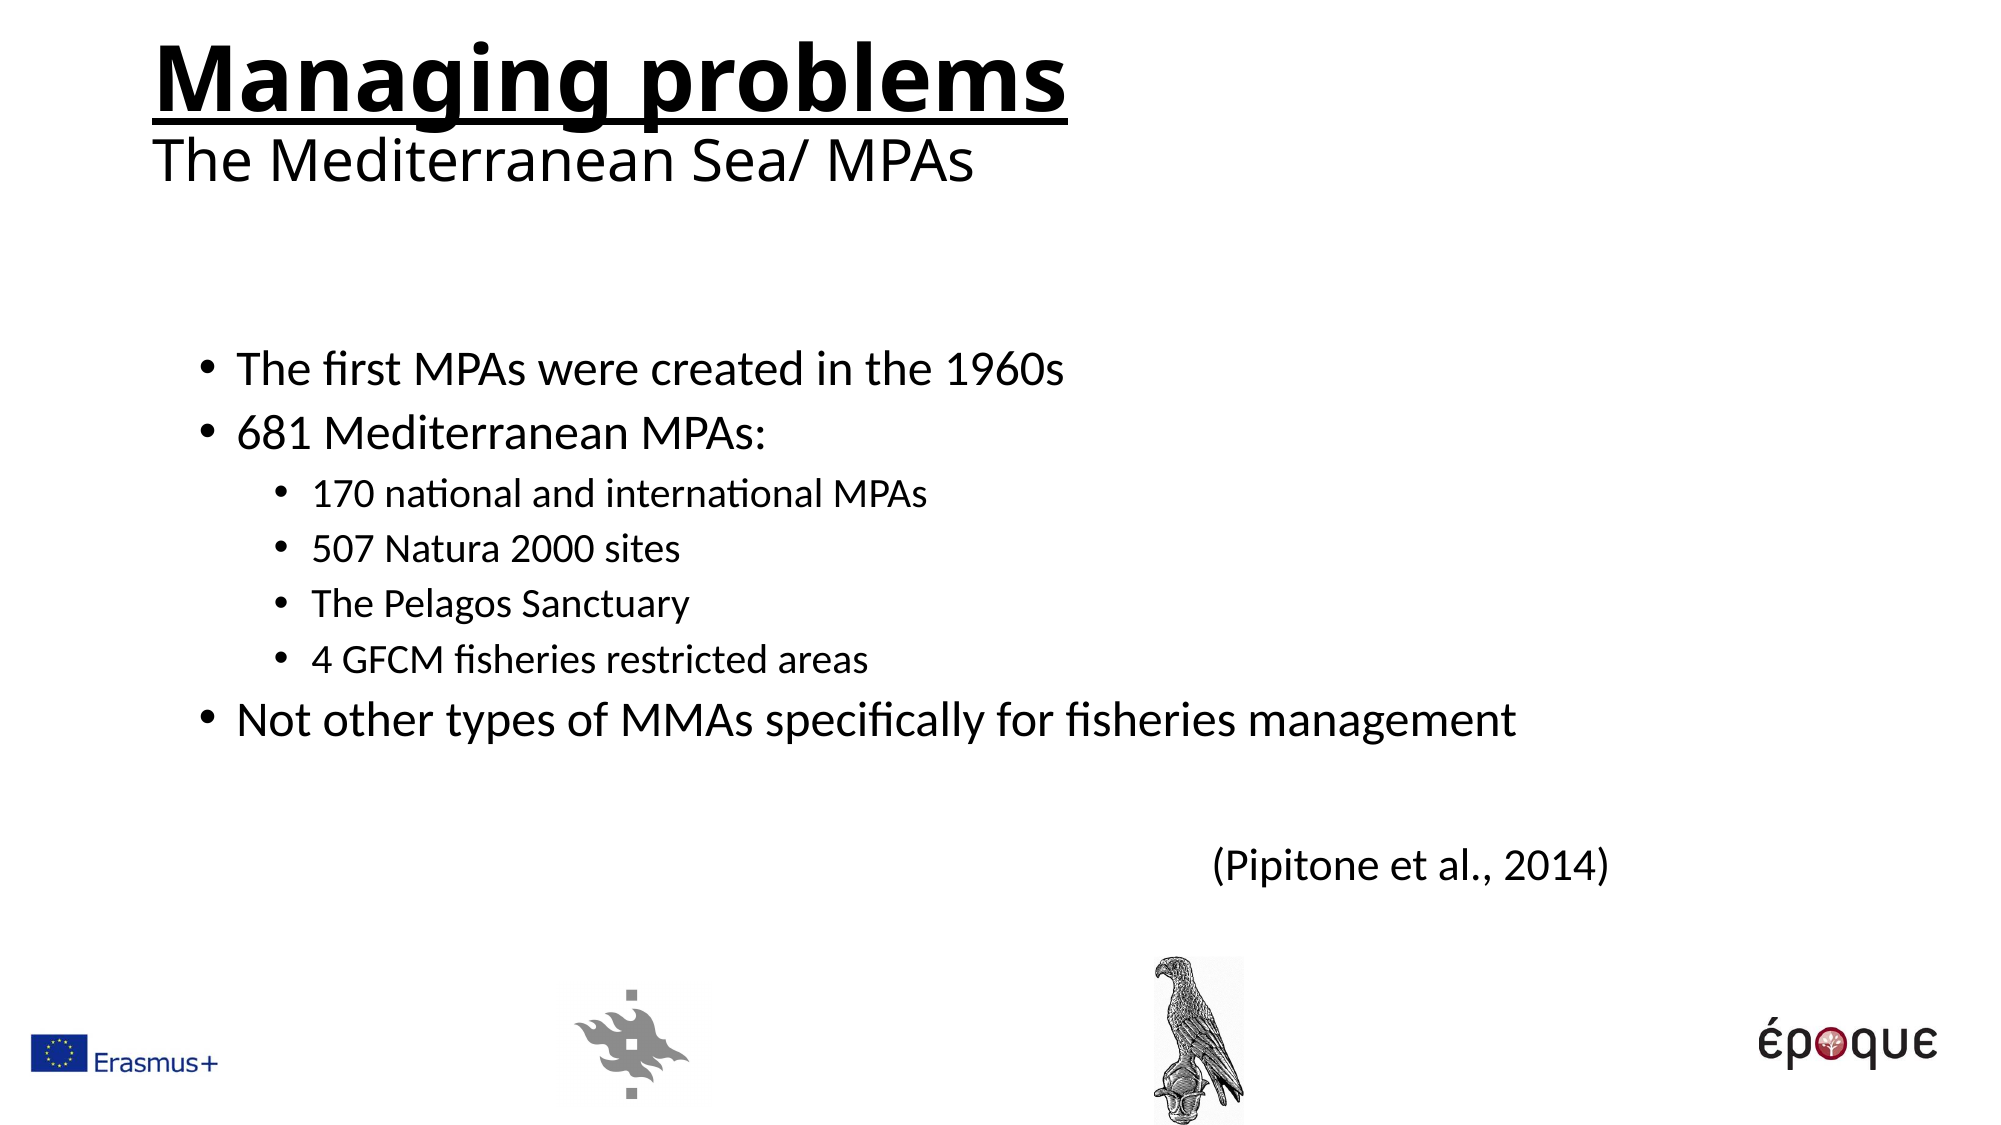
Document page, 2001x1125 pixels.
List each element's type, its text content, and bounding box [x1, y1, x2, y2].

list The first MPAs were created in the 1960s 681 Mediterranean MPAs: 170 national and international MPAs 507 Natura 2000 sites The Pelagos Sanctuary 4 GFCM fisheries restricted areas Not other types of MMAs specifically for fisheries management (Pipitone et al., 2014) [108, 334, 1879, 1098]
picture [556, 981, 712, 1107]
picture [29, 1023, 219, 1083]
picture [1154, 956, 1244, 1125]
picture [1759, 1017, 1937, 1070]
title Managing problems The Mediterranean Sea/ MPAs [137, 0, 1863, 227]
